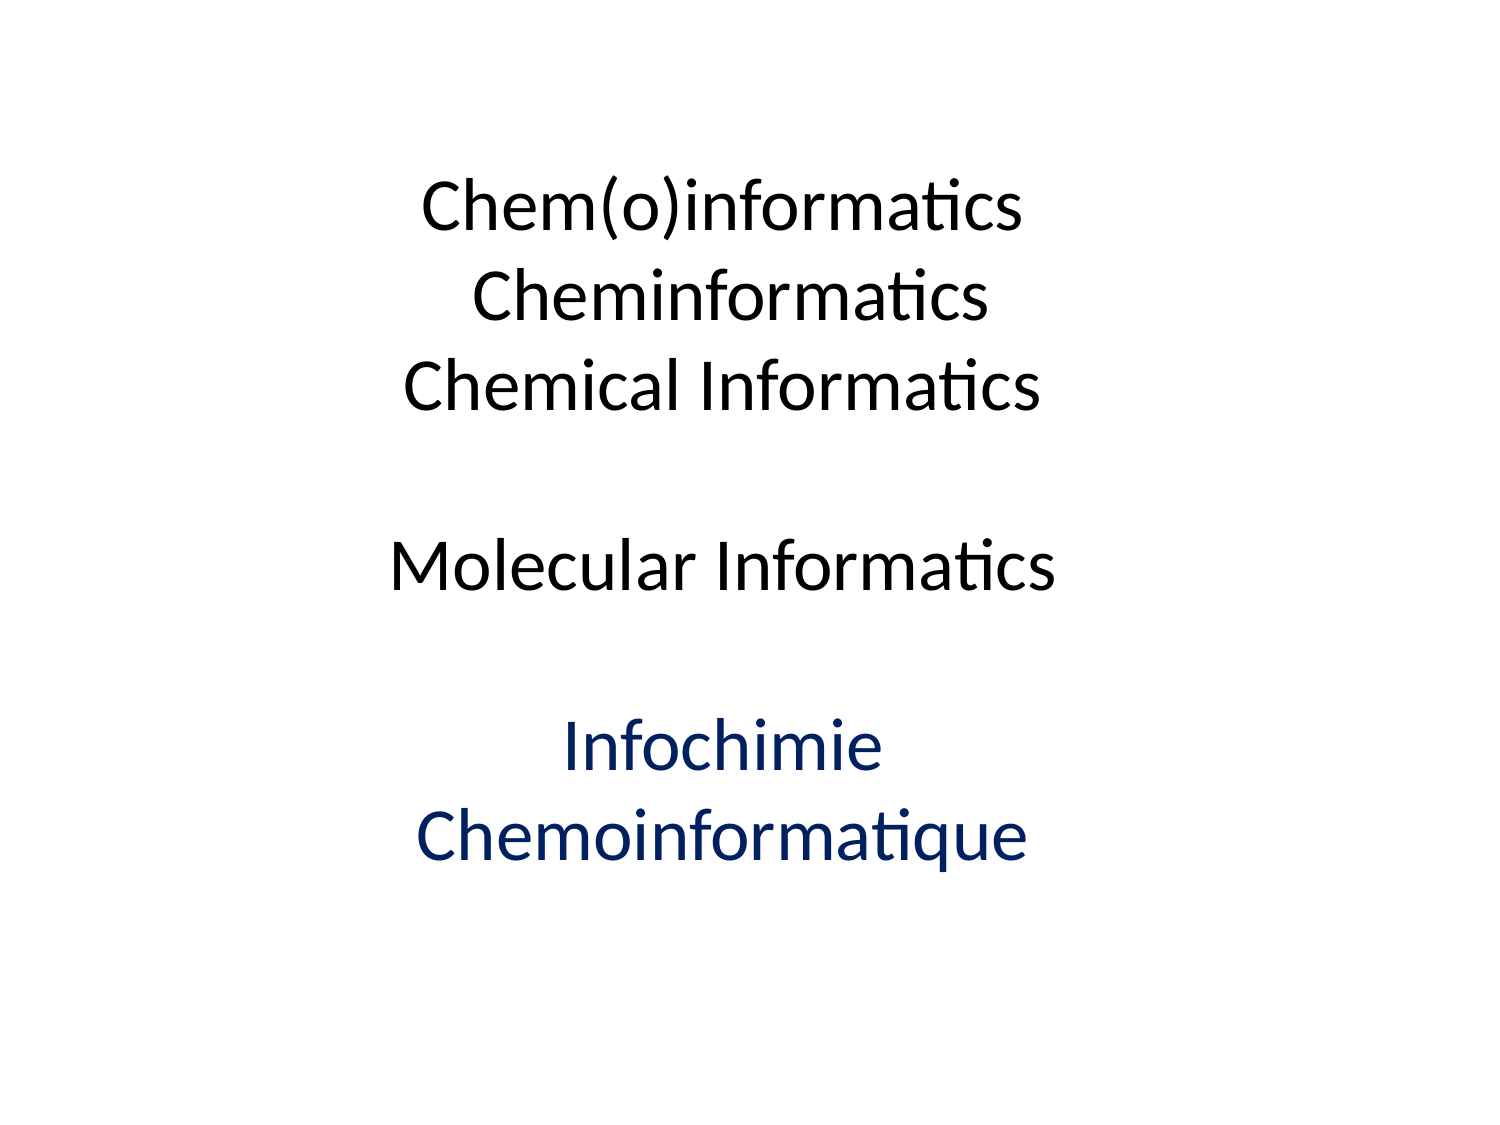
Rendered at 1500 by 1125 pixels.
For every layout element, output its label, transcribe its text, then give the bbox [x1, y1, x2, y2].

title Chem(o)informatics Cheminformatics Chemical Informatics Molecular Informatics Infochimie Chemoinformatique [29, 349, 1418, 592]
